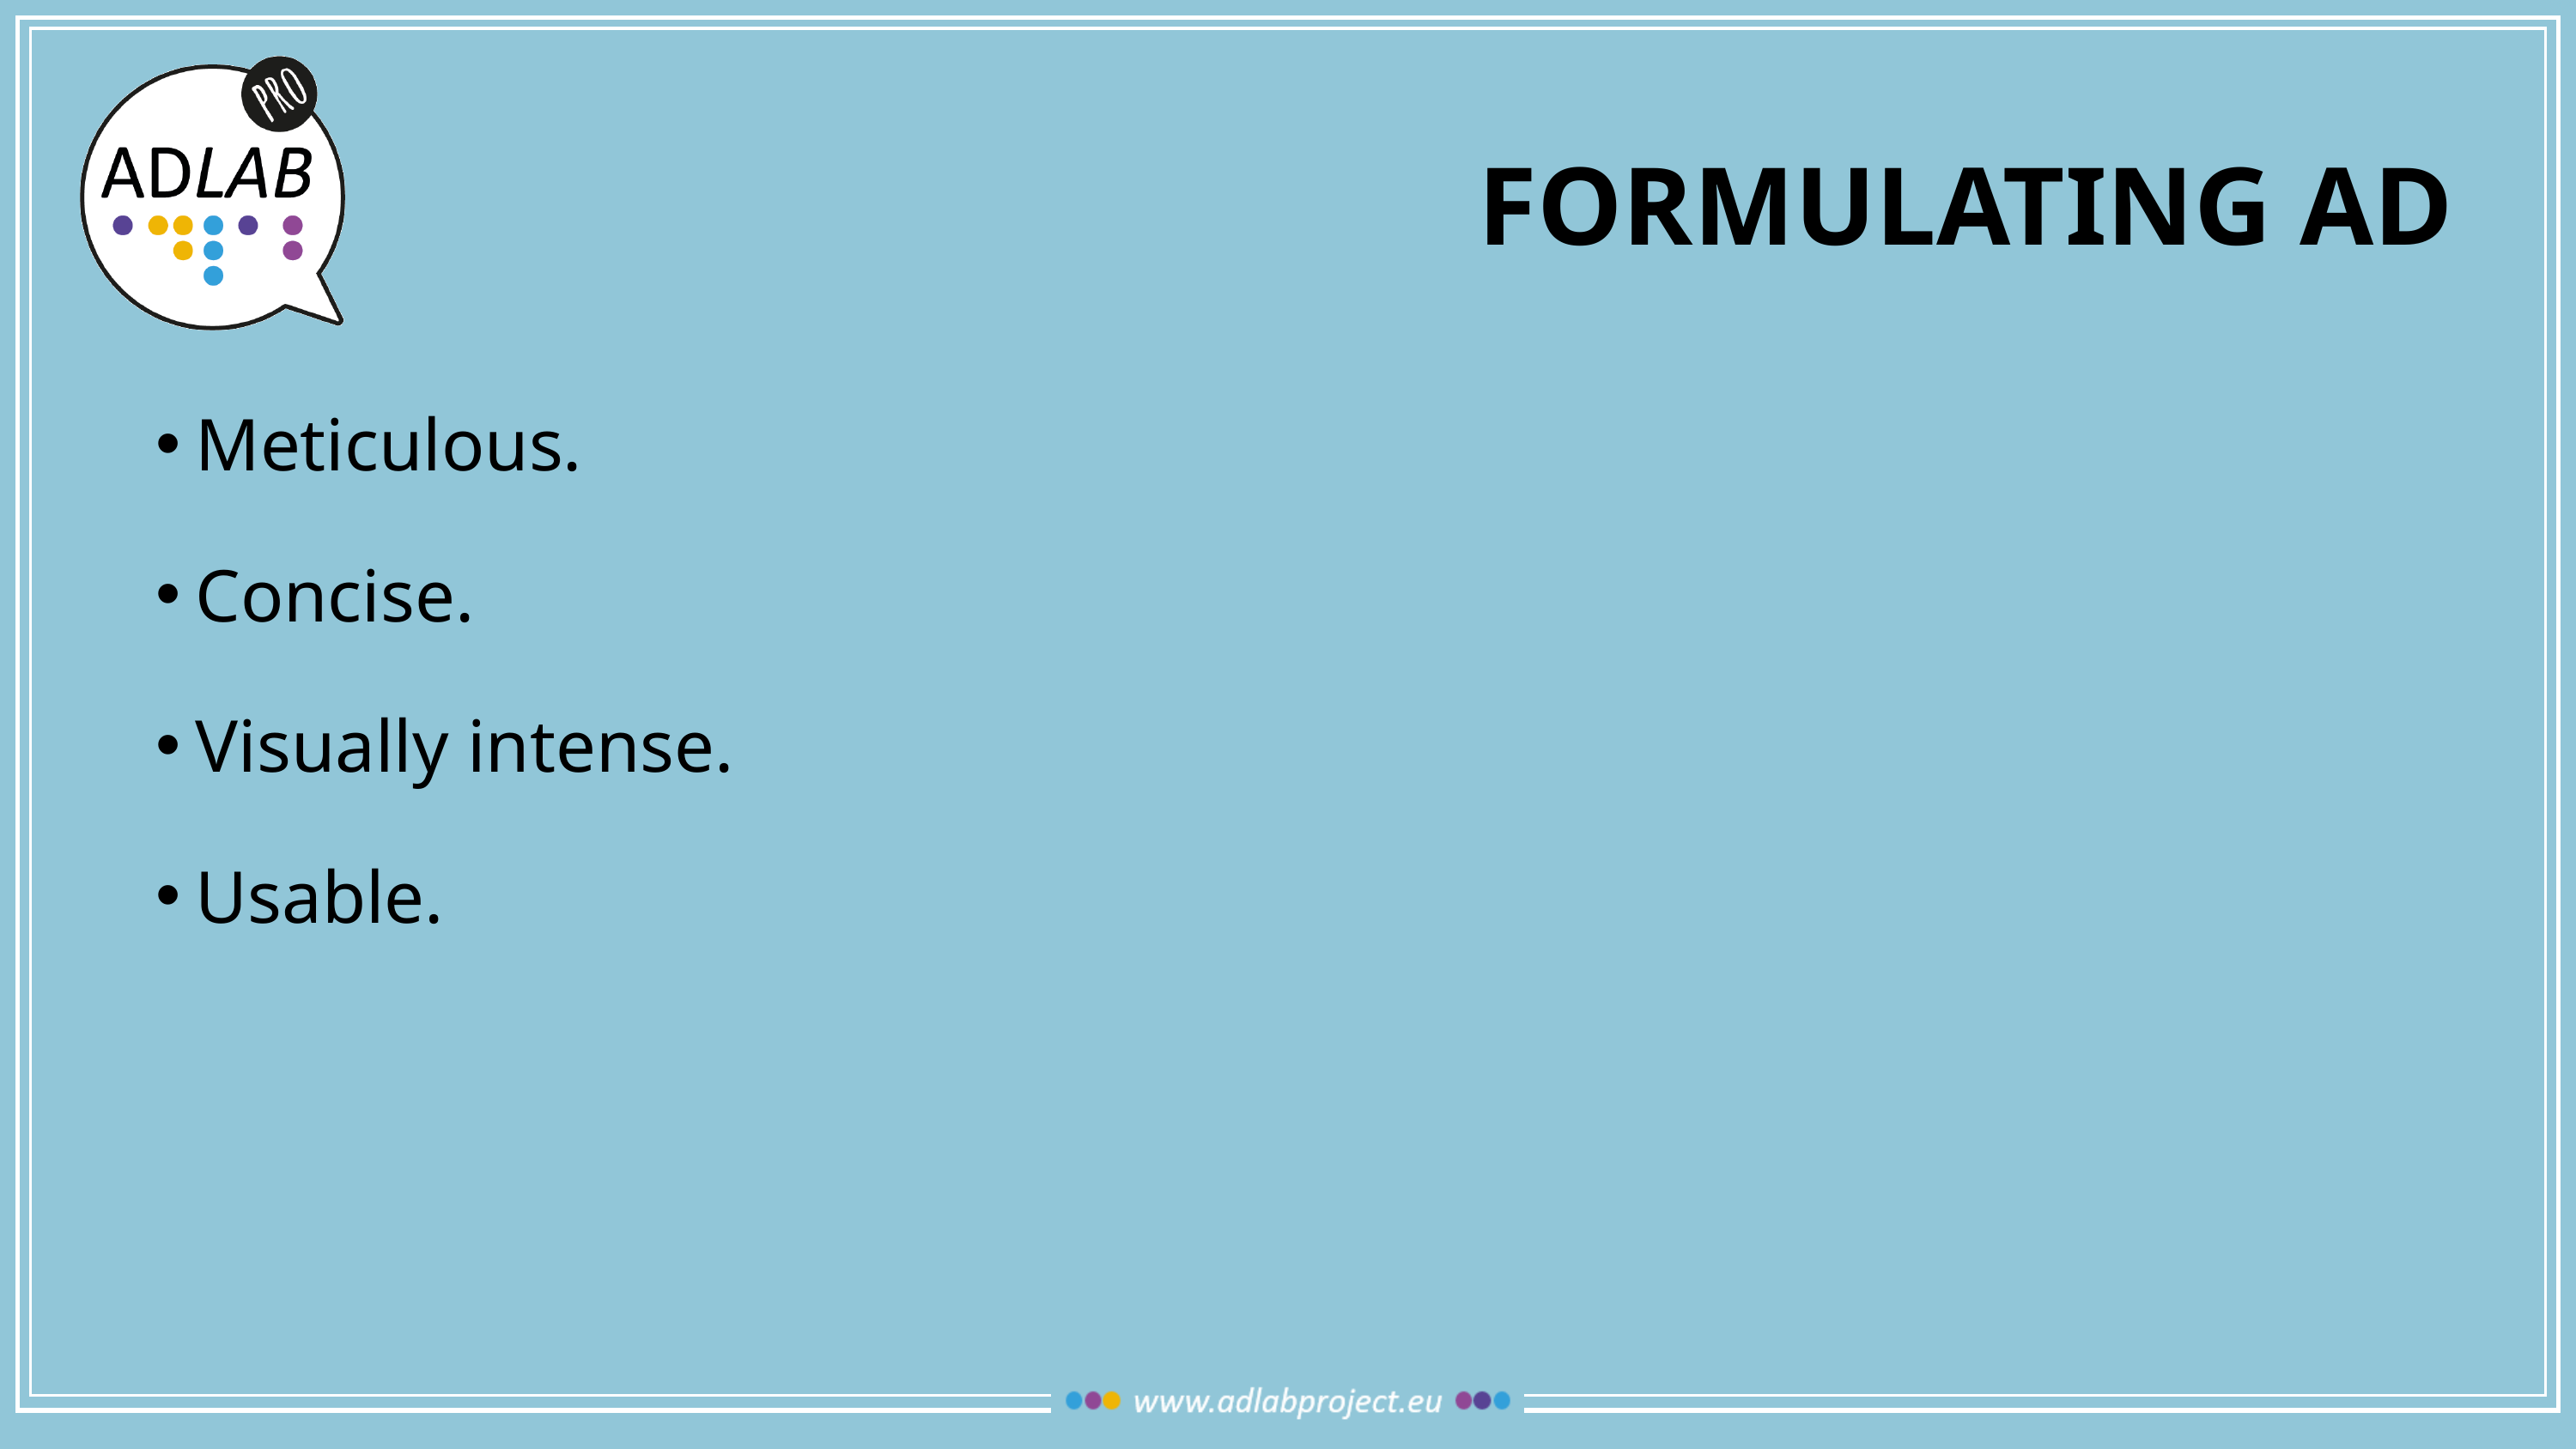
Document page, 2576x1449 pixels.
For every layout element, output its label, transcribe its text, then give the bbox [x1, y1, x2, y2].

picture [1051, 1378, 1524, 1429]
picture [72, 49, 353, 330]
title Formulating ad [384, 70, 2467, 350]
list Meticulous. Concise. Visually intense. Usable. [143, 350, 2467, 1056]
